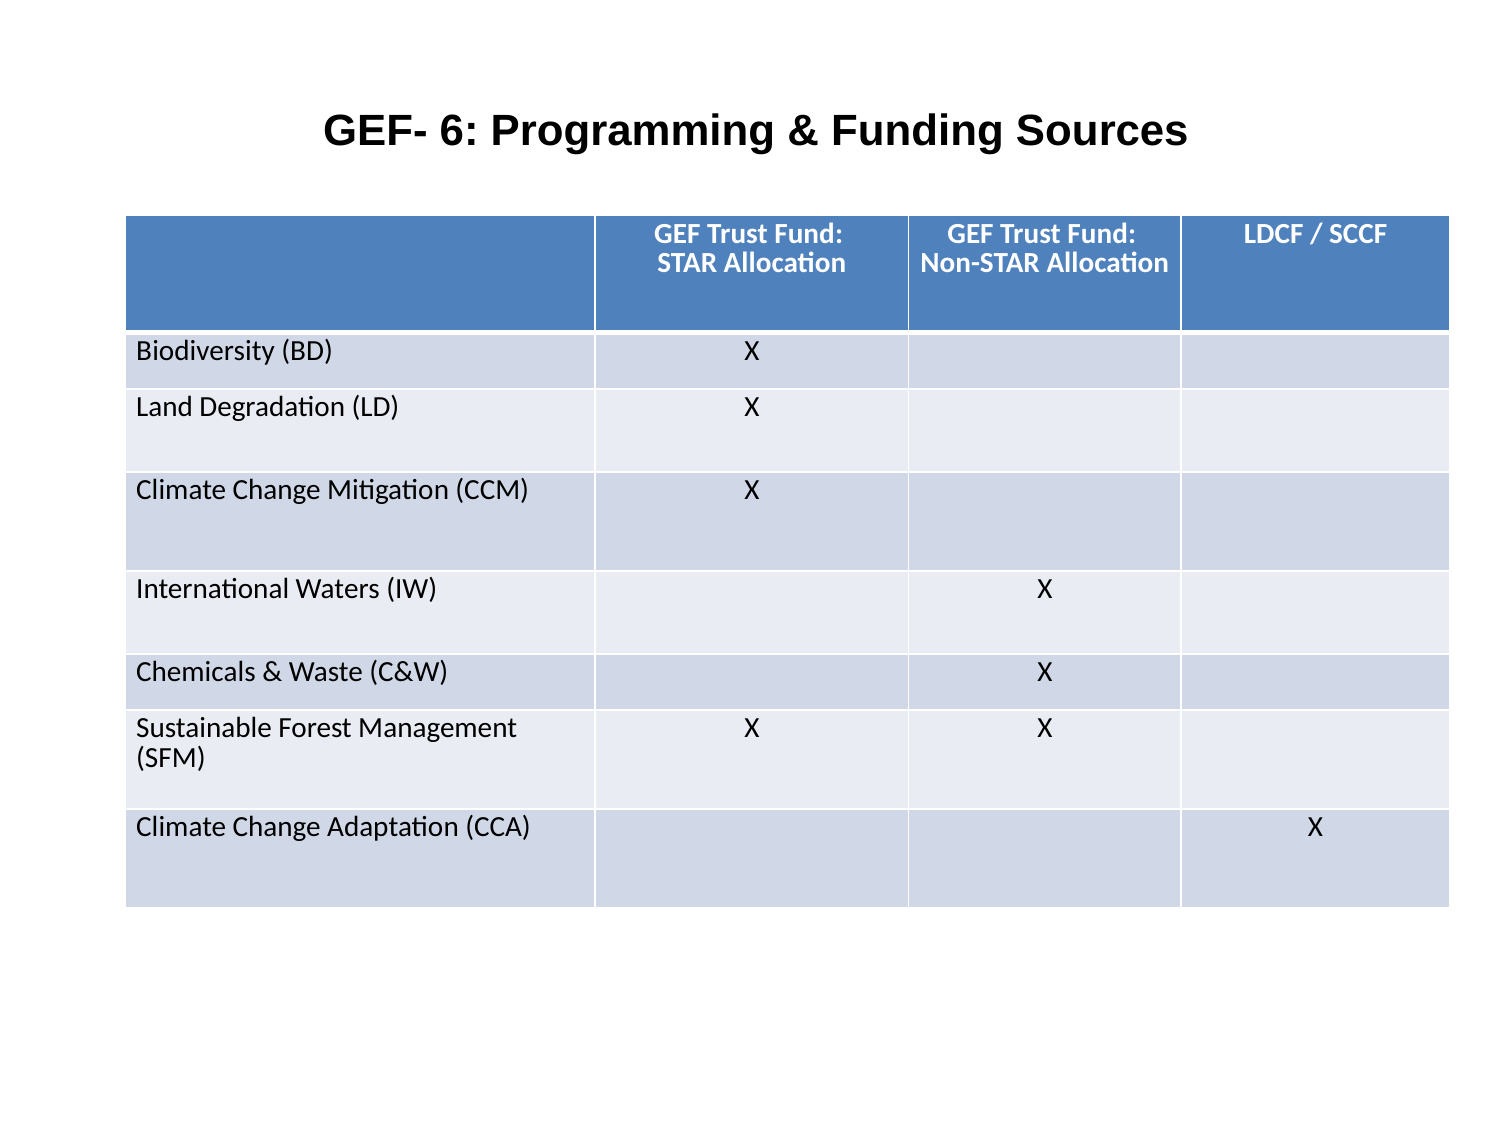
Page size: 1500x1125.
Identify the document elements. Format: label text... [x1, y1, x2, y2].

table_cell X [909, 711, 1180, 808]
table_cell X [596, 473, 908, 570]
table_cell [909, 810, 1180, 907]
table_cell Climate Change Adaptation (CCA) [126, 810, 594, 907]
table_cell X [596, 390, 908, 471]
table_cell Chemicals & Waste (C&W) [126, 655, 594, 709]
table_cell [1182, 572, 1449, 653]
table_cell International Waters (IW) [126, 572, 594, 653]
table_cell X [596, 335, 908, 388]
table_cell [909, 390, 1180, 471]
table_cell [596, 655, 908, 709]
table_header GEF Trust Fund: Non-STAR Allocation [909, 216, 1180, 330]
table_cell [596, 572, 908, 653]
title GEF- 6: Programming & Funding Sources [249, 99, 1263, 157]
table_cell [1182, 711, 1449, 808]
table_cell [596, 810, 908, 907]
table_cell X [1182, 810, 1449, 907]
table_cell Climate Change Mitigation (CCM) [126, 473, 594, 570]
table_header [126, 216, 594, 330]
table_cell Biodiversity (BD) [126, 335, 594, 388]
table_cell Land Degradation (LD) [126, 390, 594, 471]
table_cell X [909, 572, 1180, 653]
table_cell [1182, 390, 1449, 471]
table_cell X [909, 655, 1180, 709]
table_header LDCF / SCCF [1182, 216, 1449, 330]
table_cell [909, 473, 1180, 570]
table_cell [909, 335, 1180, 388]
table_cell Sustainable Forest Management (SFM) [126, 711, 594, 808]
table_cell [1182, 655, 1449, 709]
table_cell [1182, 473, 1449, 570]
table_cell X [596, 711, 908, 808]
table_cell [1182, 335, 1449, 388]
table_header GEF Trust Fund: STAR Allocation [596, 216, 908, 330]
